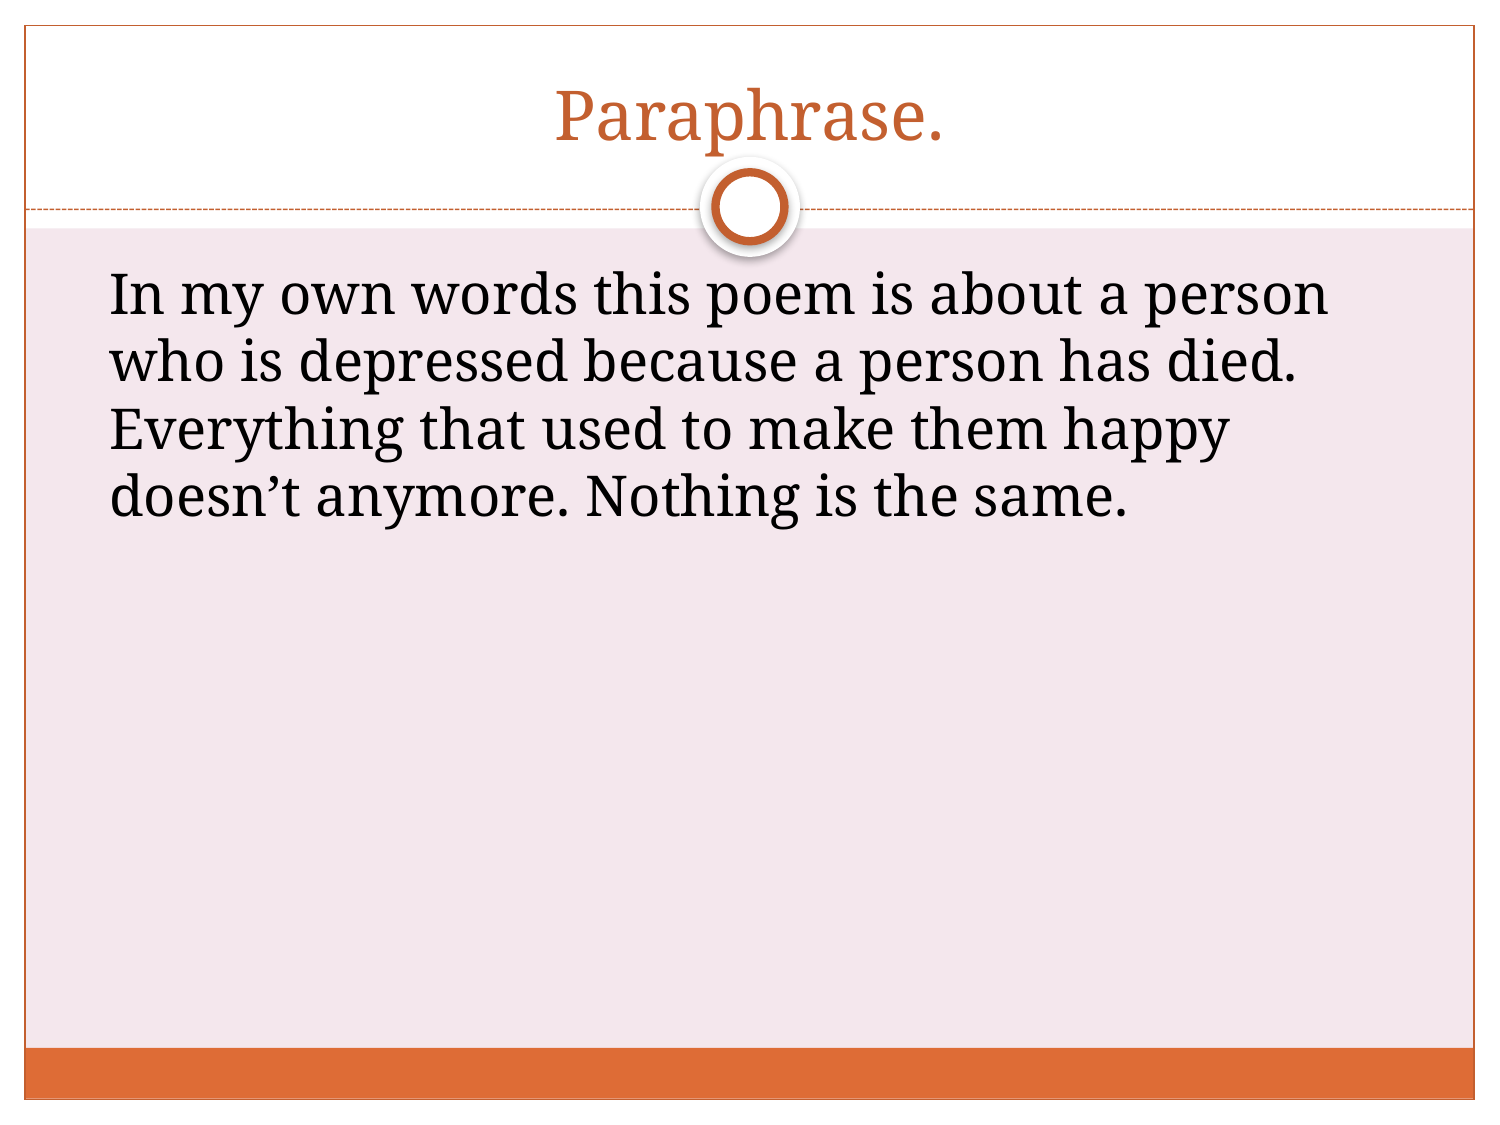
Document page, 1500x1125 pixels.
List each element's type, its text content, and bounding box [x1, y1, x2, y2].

title Paraphrase. [49, 37, 1450, 162]
list In my own words this poem is about a person who is depressed because a person has died. Everything that used to make them happy doesn’t anymore. Nothing is the same. [49, 250, 1445, 1001]
